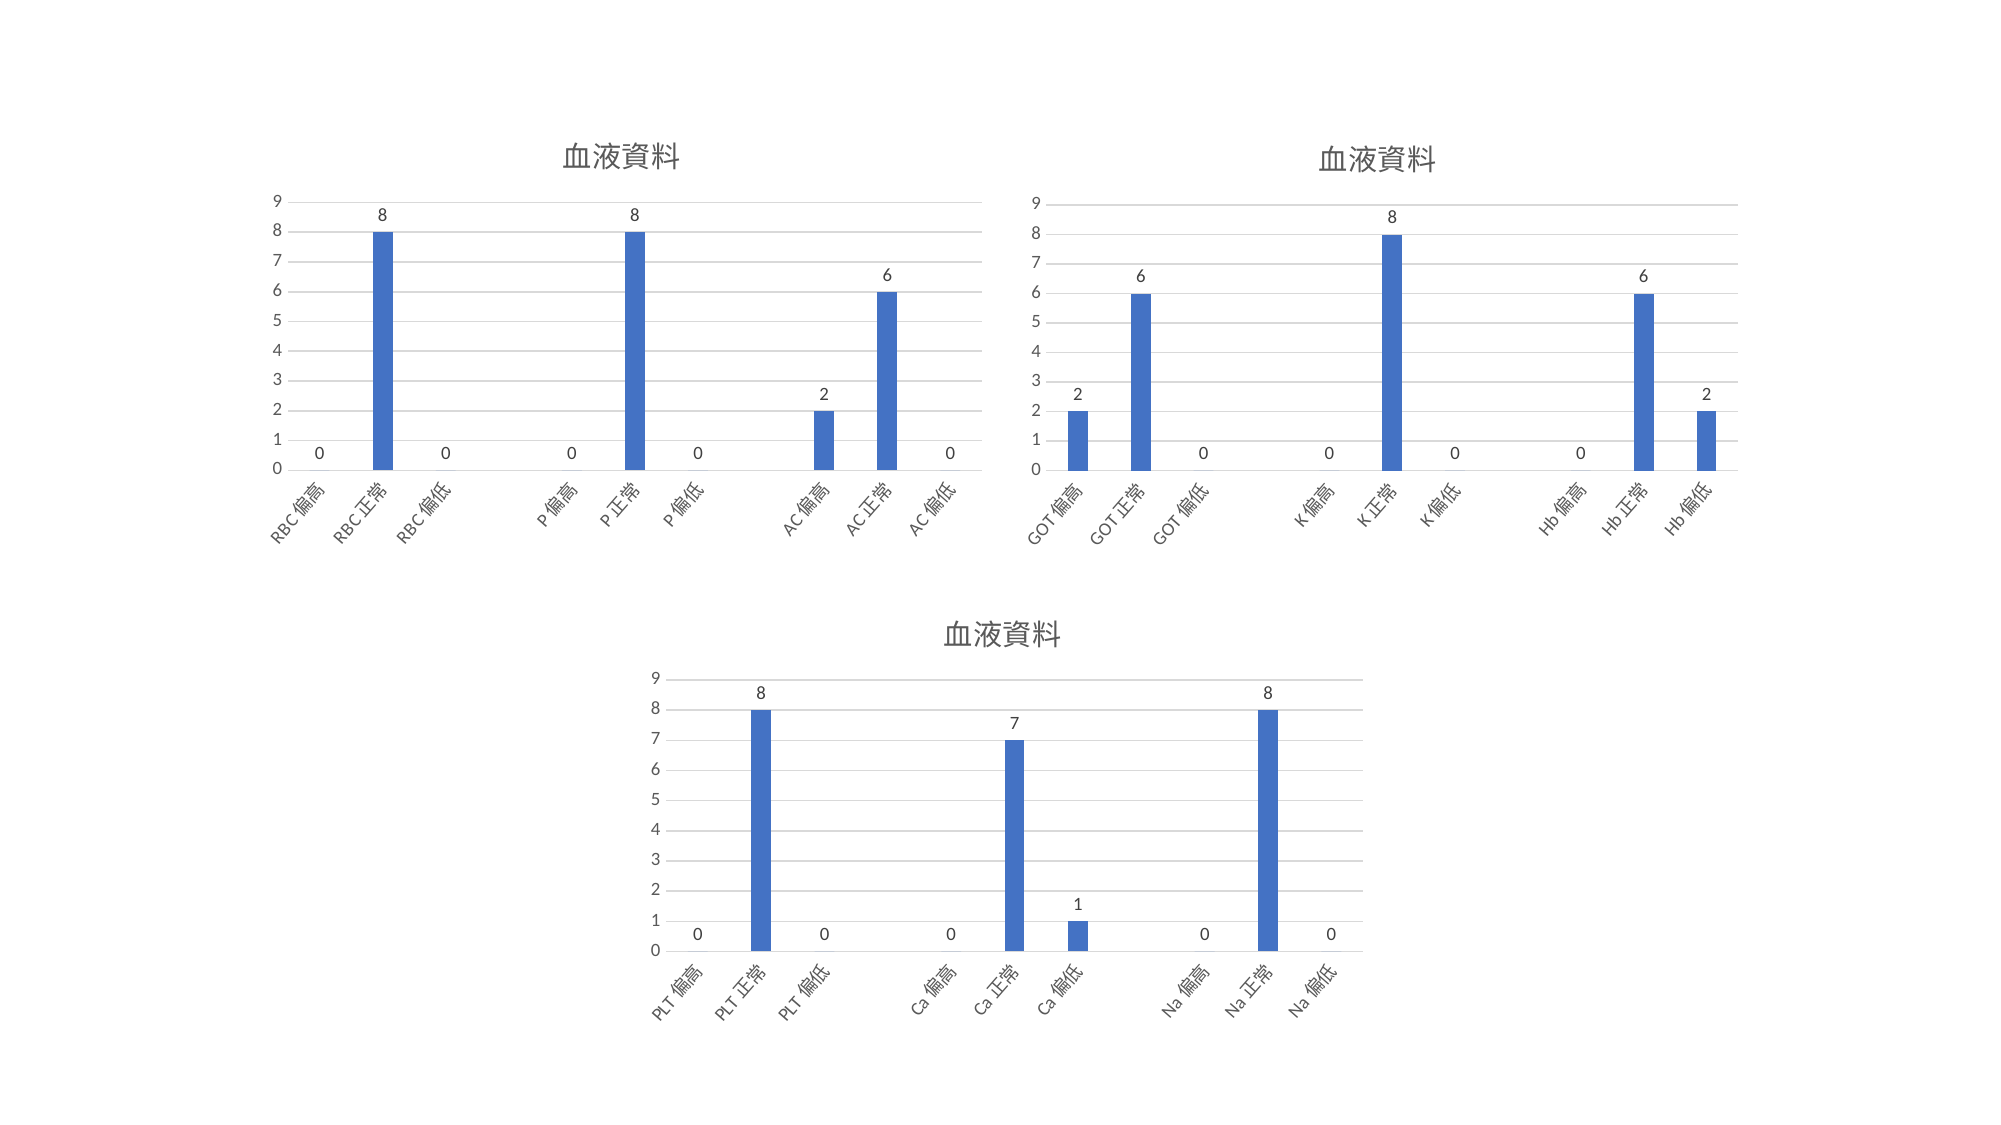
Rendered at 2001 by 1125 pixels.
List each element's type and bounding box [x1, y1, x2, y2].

chart [628, 584, 1379, 1035]
chart [246, 107, 997, 558]
chart [1003, 109, 1754, 560]
